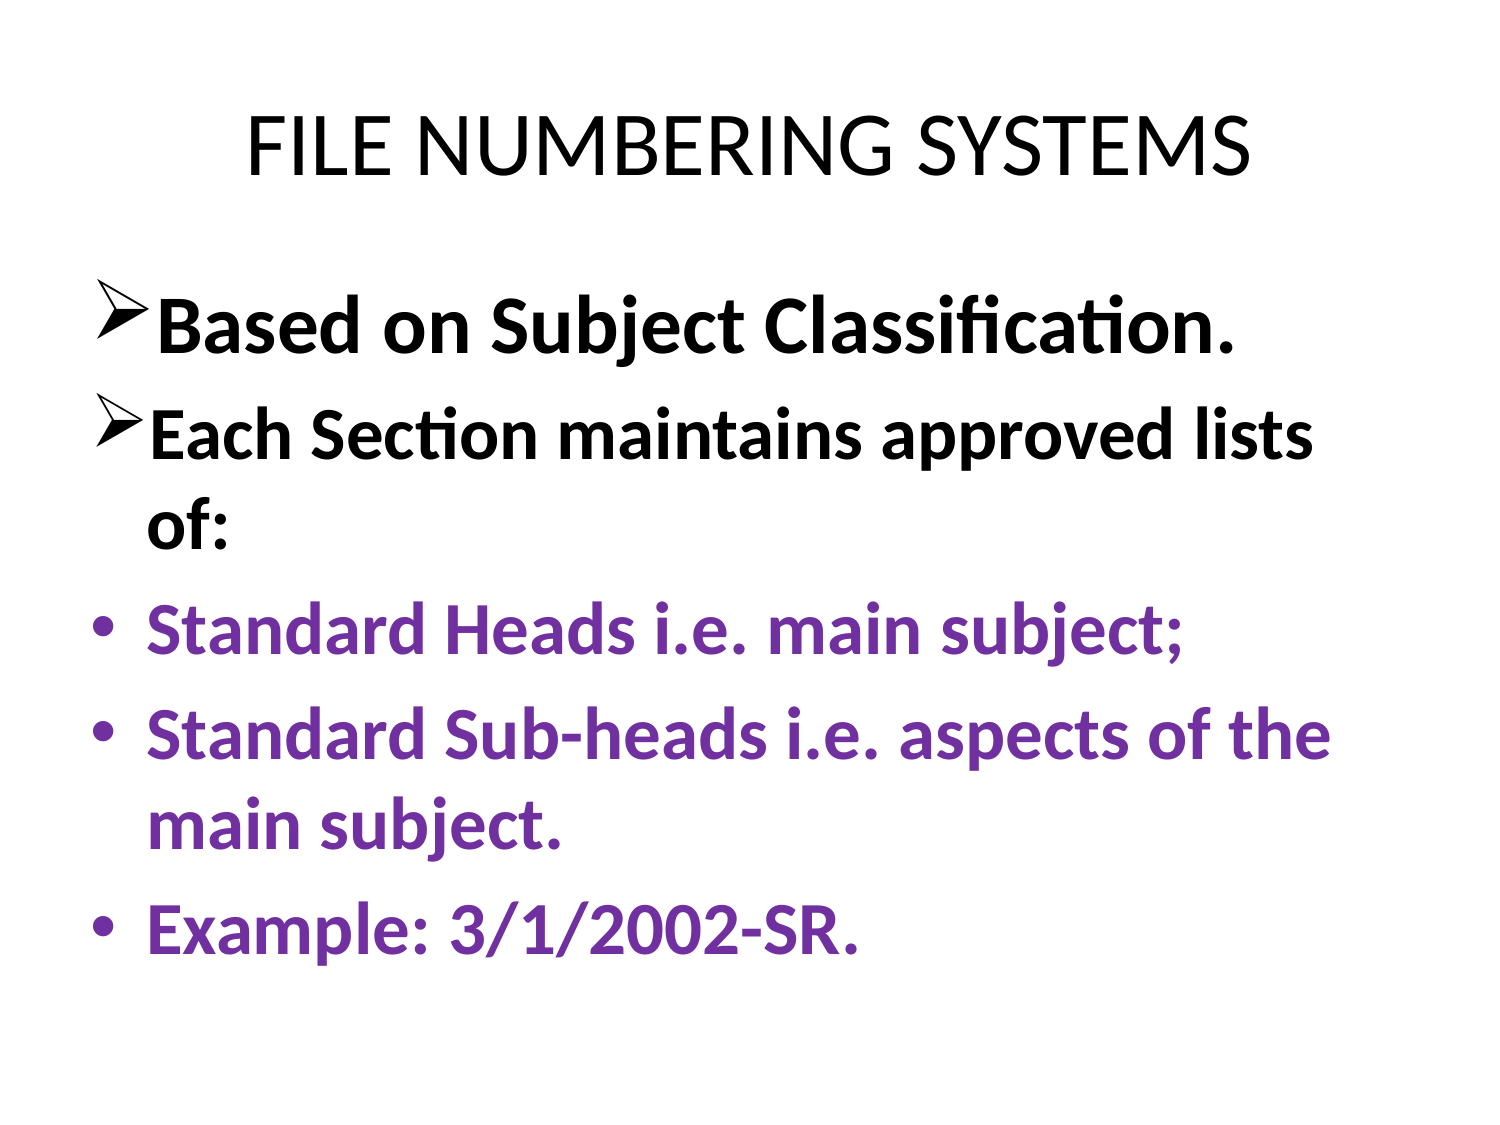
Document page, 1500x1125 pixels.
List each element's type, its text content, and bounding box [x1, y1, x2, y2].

title FILE NUMBERING SYSTEMS [75, 45, 1425, 233]
list Based on Subject Classification. Each Section maintains approved lists of: Standard Heads i.e. main subject; Standard Sub-heads i.e. aspects of the main subject. Example: 3/1/2002-SR. [75, 262, 1425, 1005]
